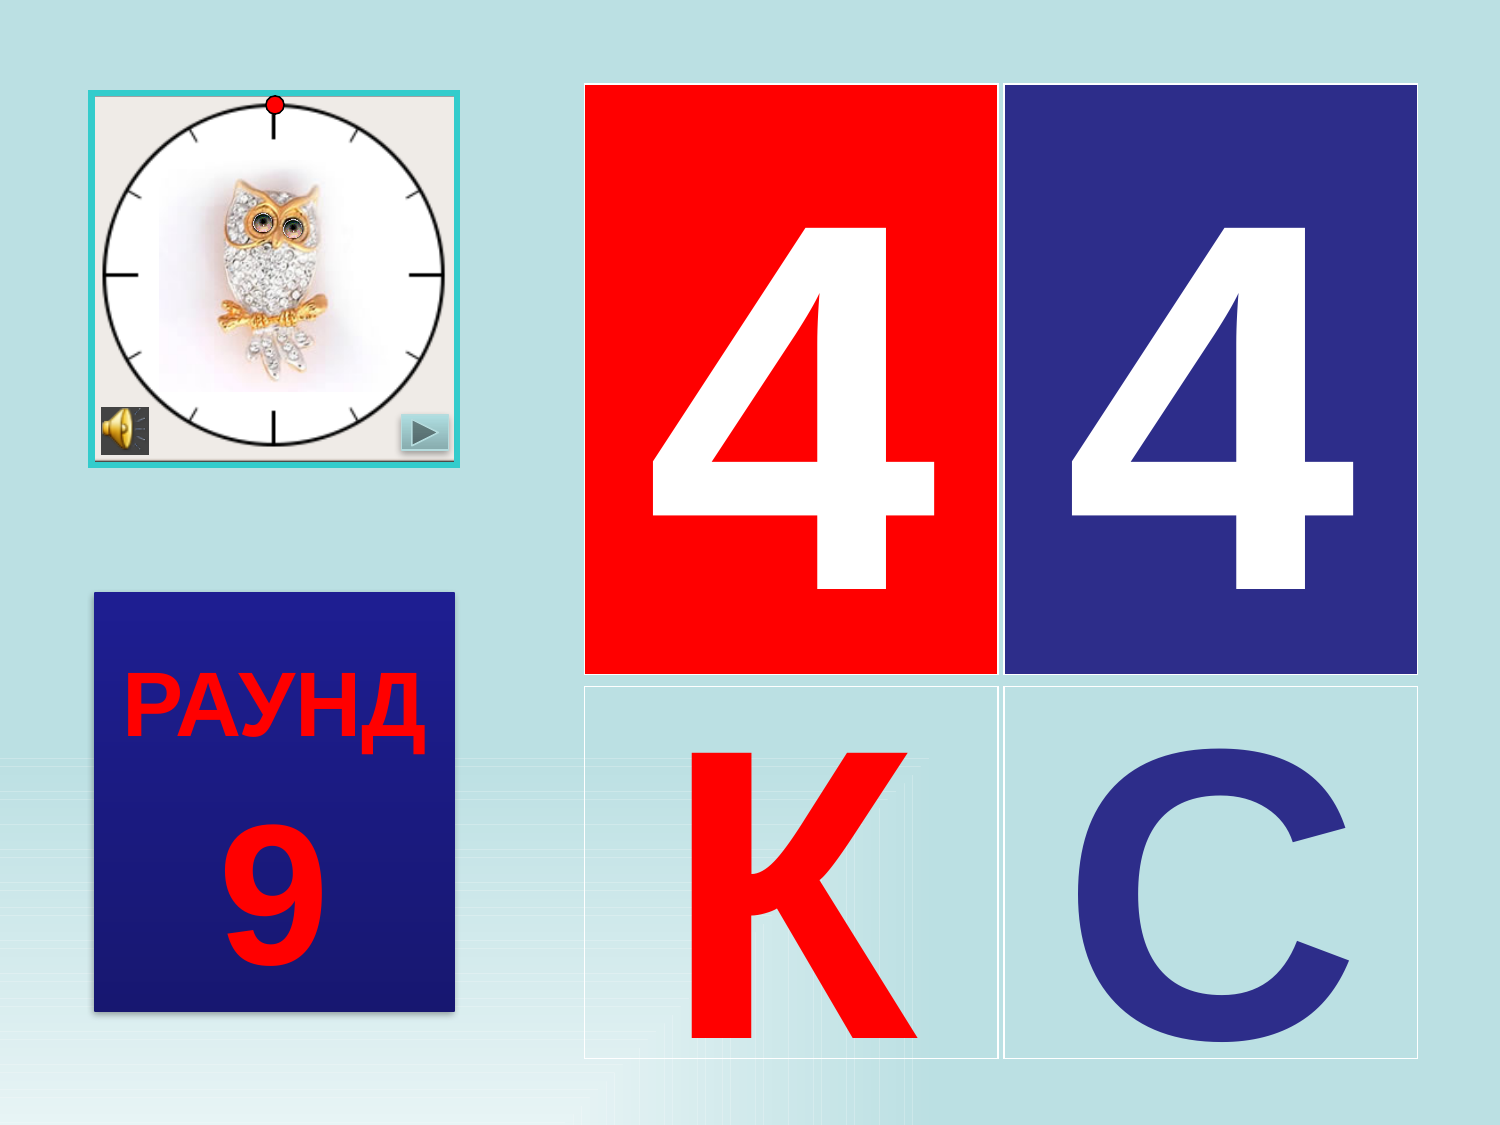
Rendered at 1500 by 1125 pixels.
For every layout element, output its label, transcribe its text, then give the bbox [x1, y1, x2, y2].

text_box 4 [584, 84, 999, 675]
text_box С [1004, 686, 1418, 1059]
text_box 4 [1004, 84, 1418, 675]
text_box К [584, 686, 998, 1059]
text_box РАУНД 9 [94, 592, 455, 1012]
picture [95, 96, 454, 462]
